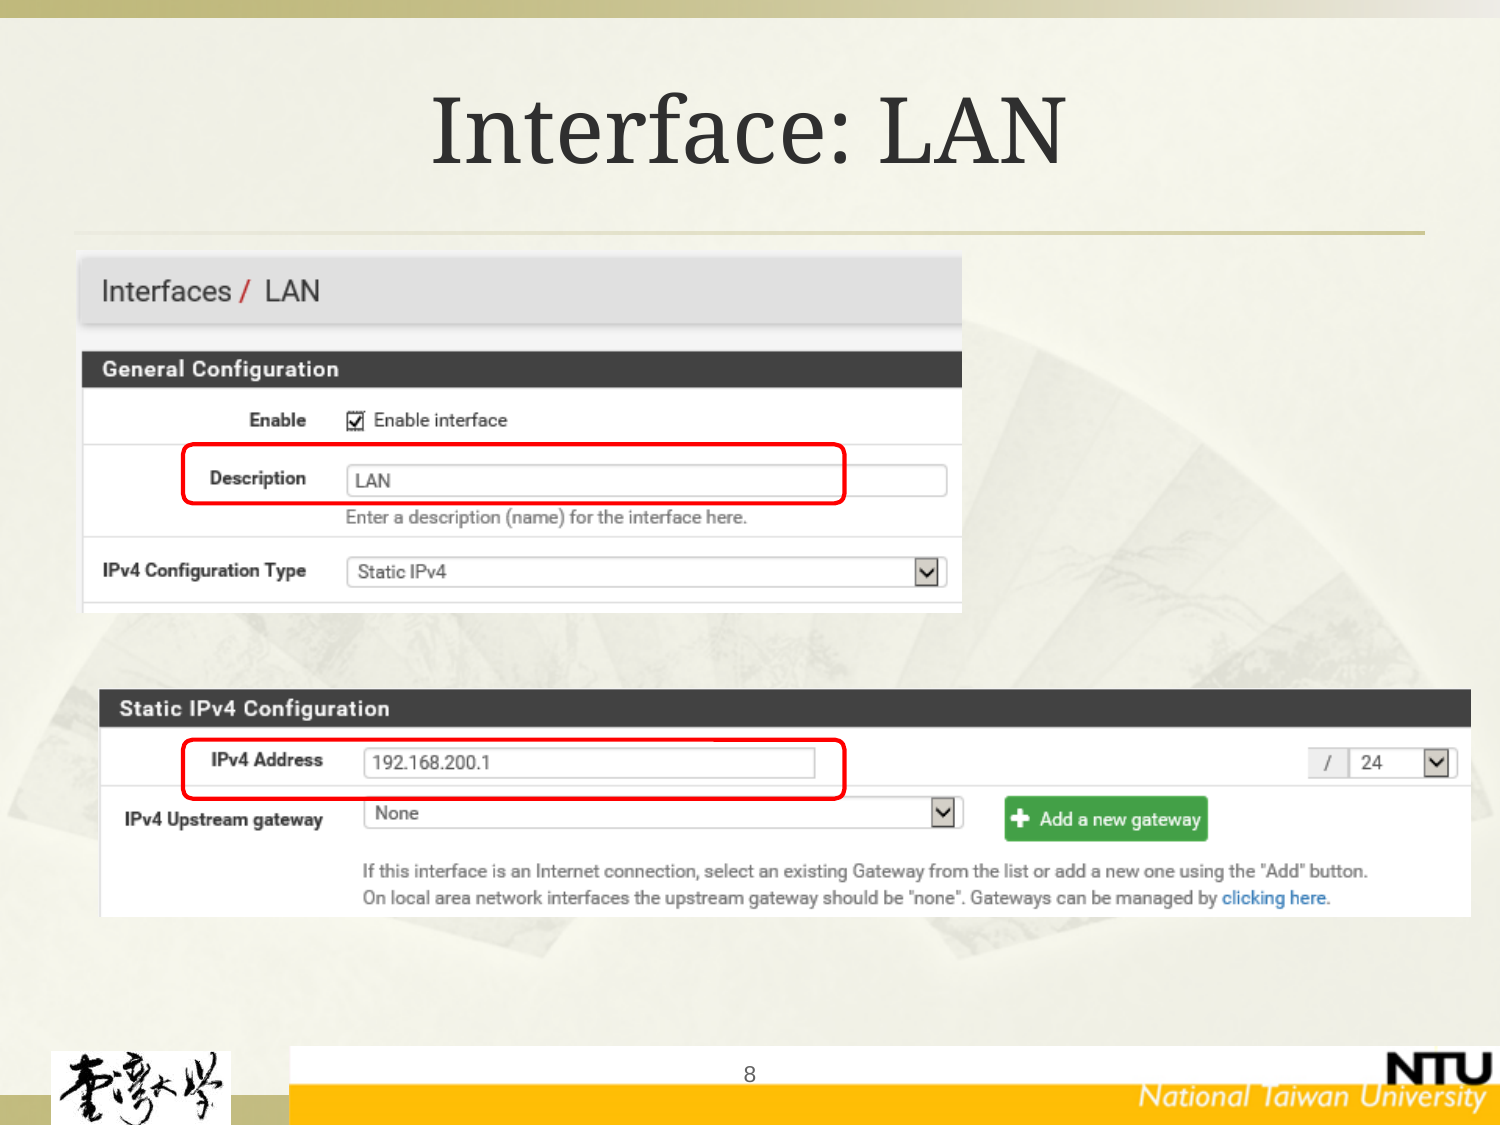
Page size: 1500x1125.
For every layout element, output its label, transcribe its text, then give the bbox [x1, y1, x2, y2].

slide_number 8 [675, 1050, 825, 1097]
picture [289, 1046, 1500, 1125]
picture [76, 249, 962, 614]
picture [51, 1051, 231, 1125]
picture [98, 688, 1471, 918]
title Interface: LAN [75, 45, 1425, 209]
